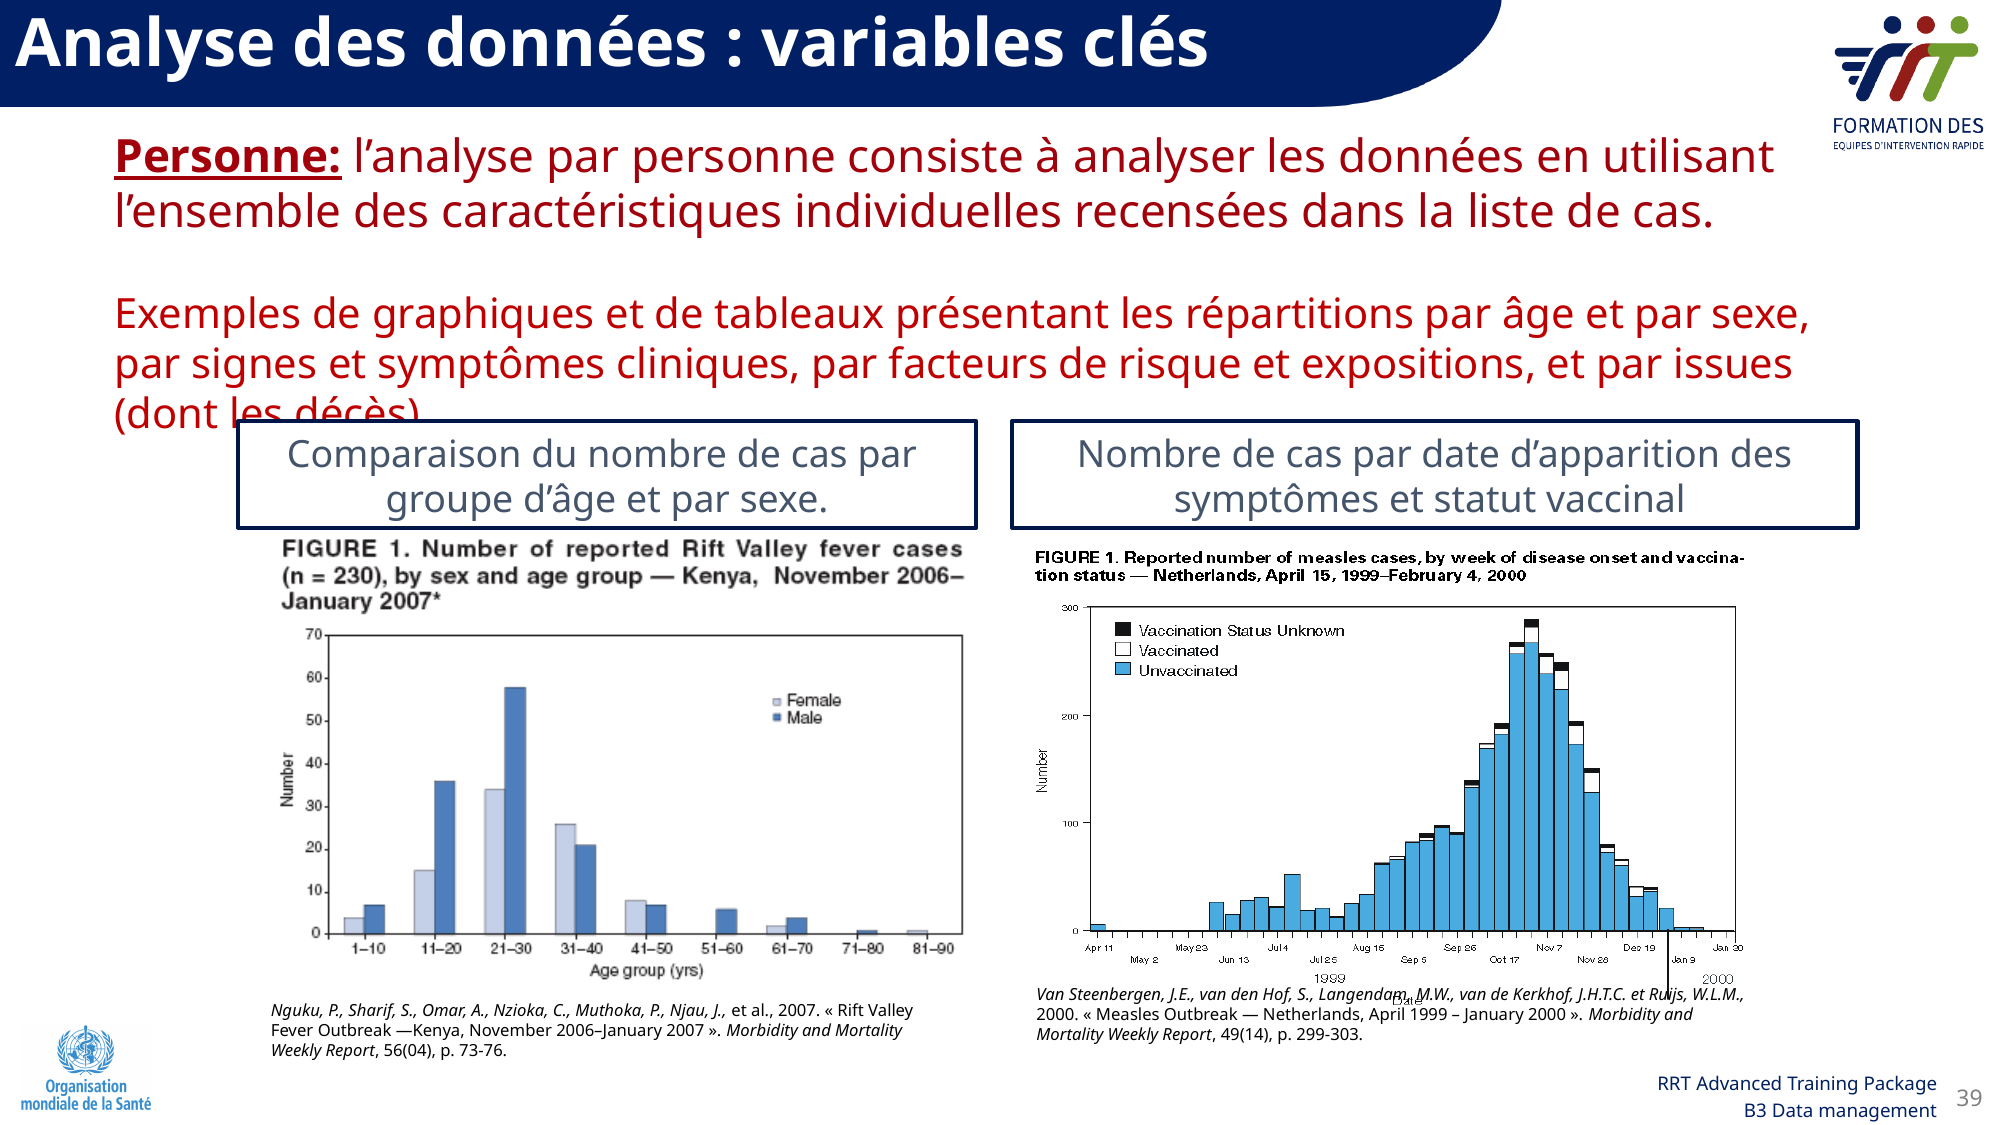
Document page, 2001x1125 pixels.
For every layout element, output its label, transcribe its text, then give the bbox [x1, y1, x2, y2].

text_box Van Steenbergen, J.E., van den Hof, S., Langendam, M.W., van de Kerkhof, J.H.T.C. et Ruijs, W.L.M., 2000. « Measles Outbreak — Netherlands, April 1999 – January 2000 ». Morbidity and Mortality Weekly Report, 49(14), p. 299-303. [1021, 976, 1766, 1052]
title Analyse des données : variables clés [0, 0, 1801, 101]
picture [1035, 551, 1745, 1005]
text_box Personne: l’analyse par personne consiste à analyser les données en utilisant l’ensemble des caractéristiques individuelles recensées dans la liste de cas. Exemples de graphiques et de tableaux présentant les répartitions par âge et par sexe, par signes et symptômes cliniques, par facteurs de risque et expositions, et par issues (dont les décès). [24, 119, 1880, 504]
text_box Comparaison du nombre de cas par groupe d’âge et par sexe. [236, 419, 978, 530]
picture [270, 527, 976, 993]
picture [20, 1024, 152, 1111]
picture [1833, 15, 1984, 151]
text_box Nombre de cas par date d’apparition des symptômes et statut vaccinal [1010, 419, 1860, 530]
picture [0, 101, 1502, 107]
text_box Nguku, P., Sharif, S., Omar, A., Nzioka, C., Muthoka, P., Njau, J., et al., 2007. « Rift Valley Fever Outbreak —Kenya, November 2006–January 2007 ». Morbidity and Mortality Weekly Report, 56(04), p. 73-76. [256, 992, 971, 1068]
